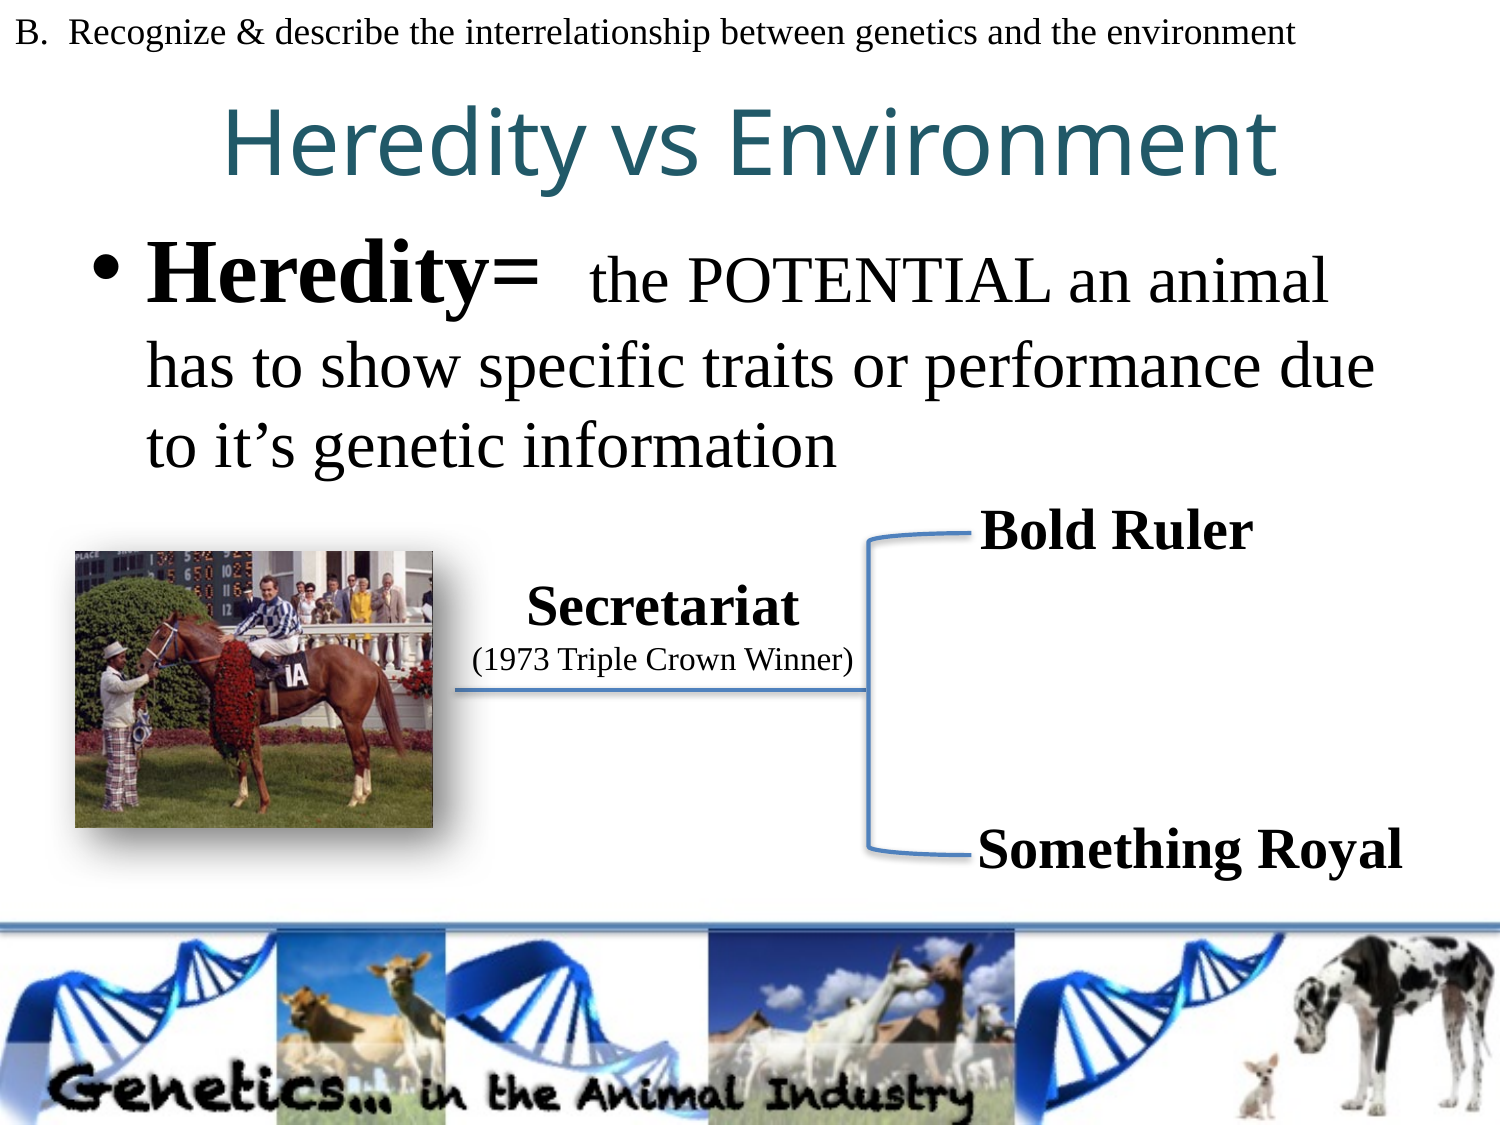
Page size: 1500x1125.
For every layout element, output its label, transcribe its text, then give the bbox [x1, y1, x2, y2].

text_box B. Recognize & describe the interrelationship between genetics and the environment [0, 0, 1500, 60]
title Heredity vs Environment [75, 60, 1425, 202]
picture [0, 60, 1500, 1125]
text_box Secretariat (1973 Triple Crown Winner) [472, 560, 893, 755]
text_box Bold Ruler [887, 483, 1348, 639]
text_box [866, 639, 972, 858]
text_box Something Royal [960, 802, 1421, 958]
list Heredity= the POTENTIAL an animal has to show specific traits or performance due to it’s genetic information [75, 202, 1425, 946]
text_box [866, 534, 887, 560]
